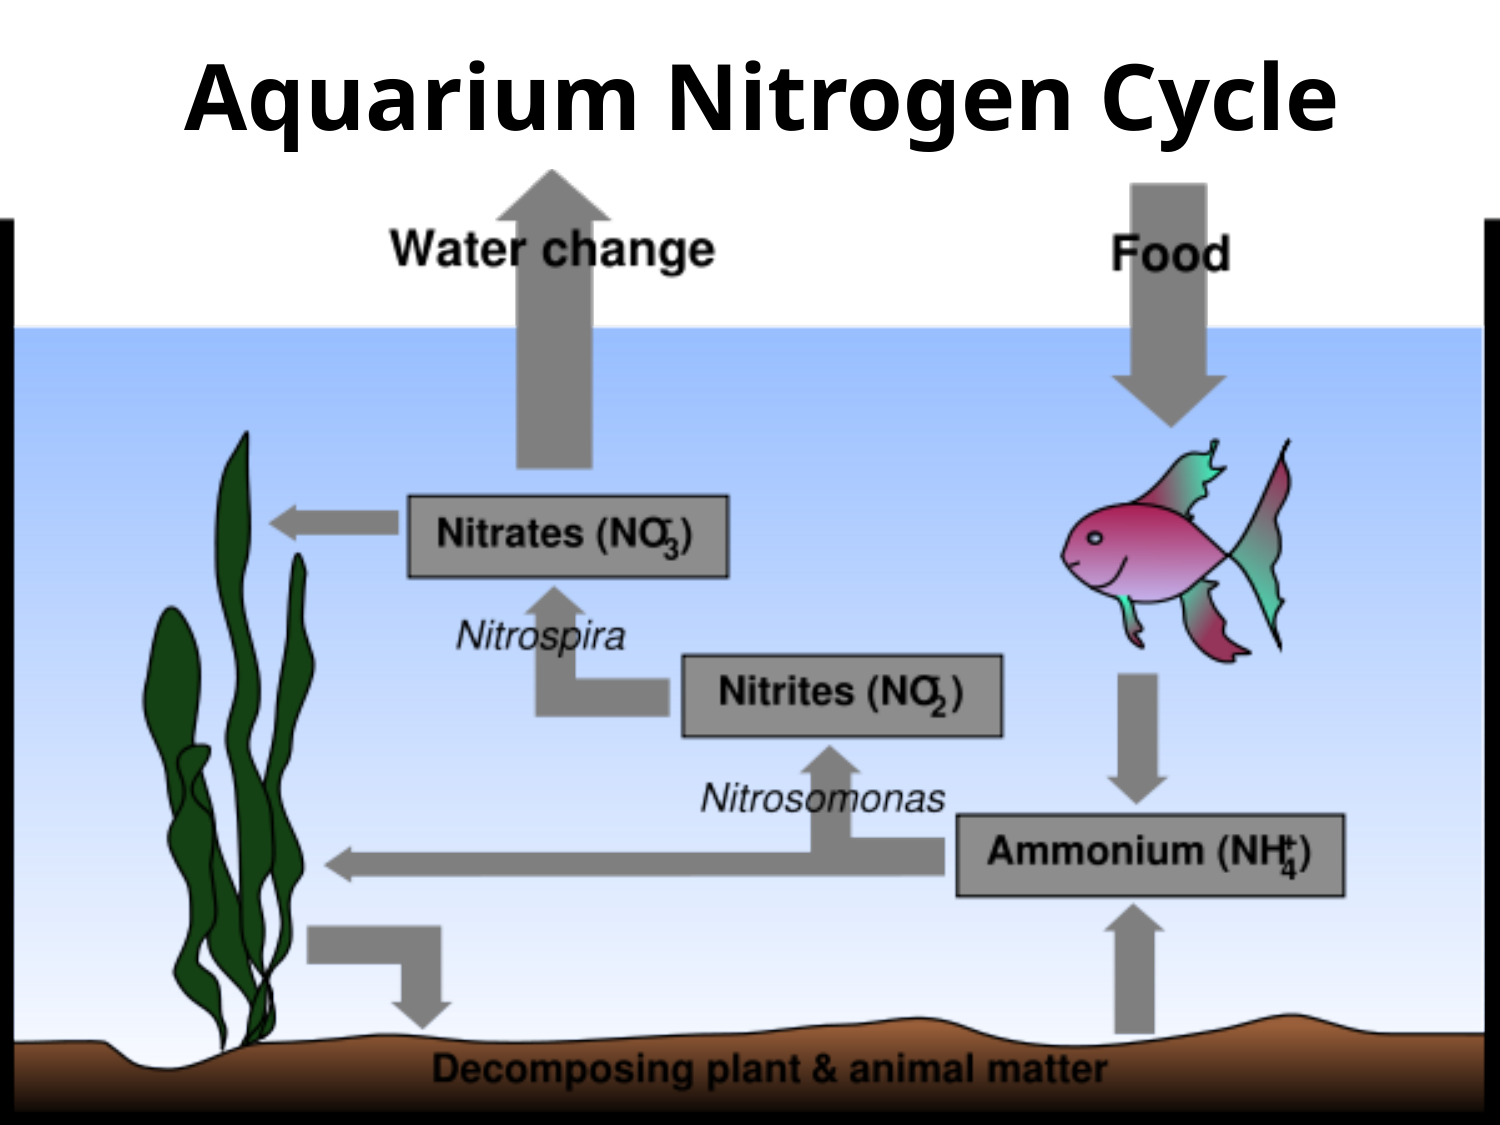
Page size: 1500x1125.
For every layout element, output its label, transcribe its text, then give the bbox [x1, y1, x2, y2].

title Aquarium Nitrogen Cycle [87, 0, 1438, 167]
picture [0, 168, 1500, 1125]
